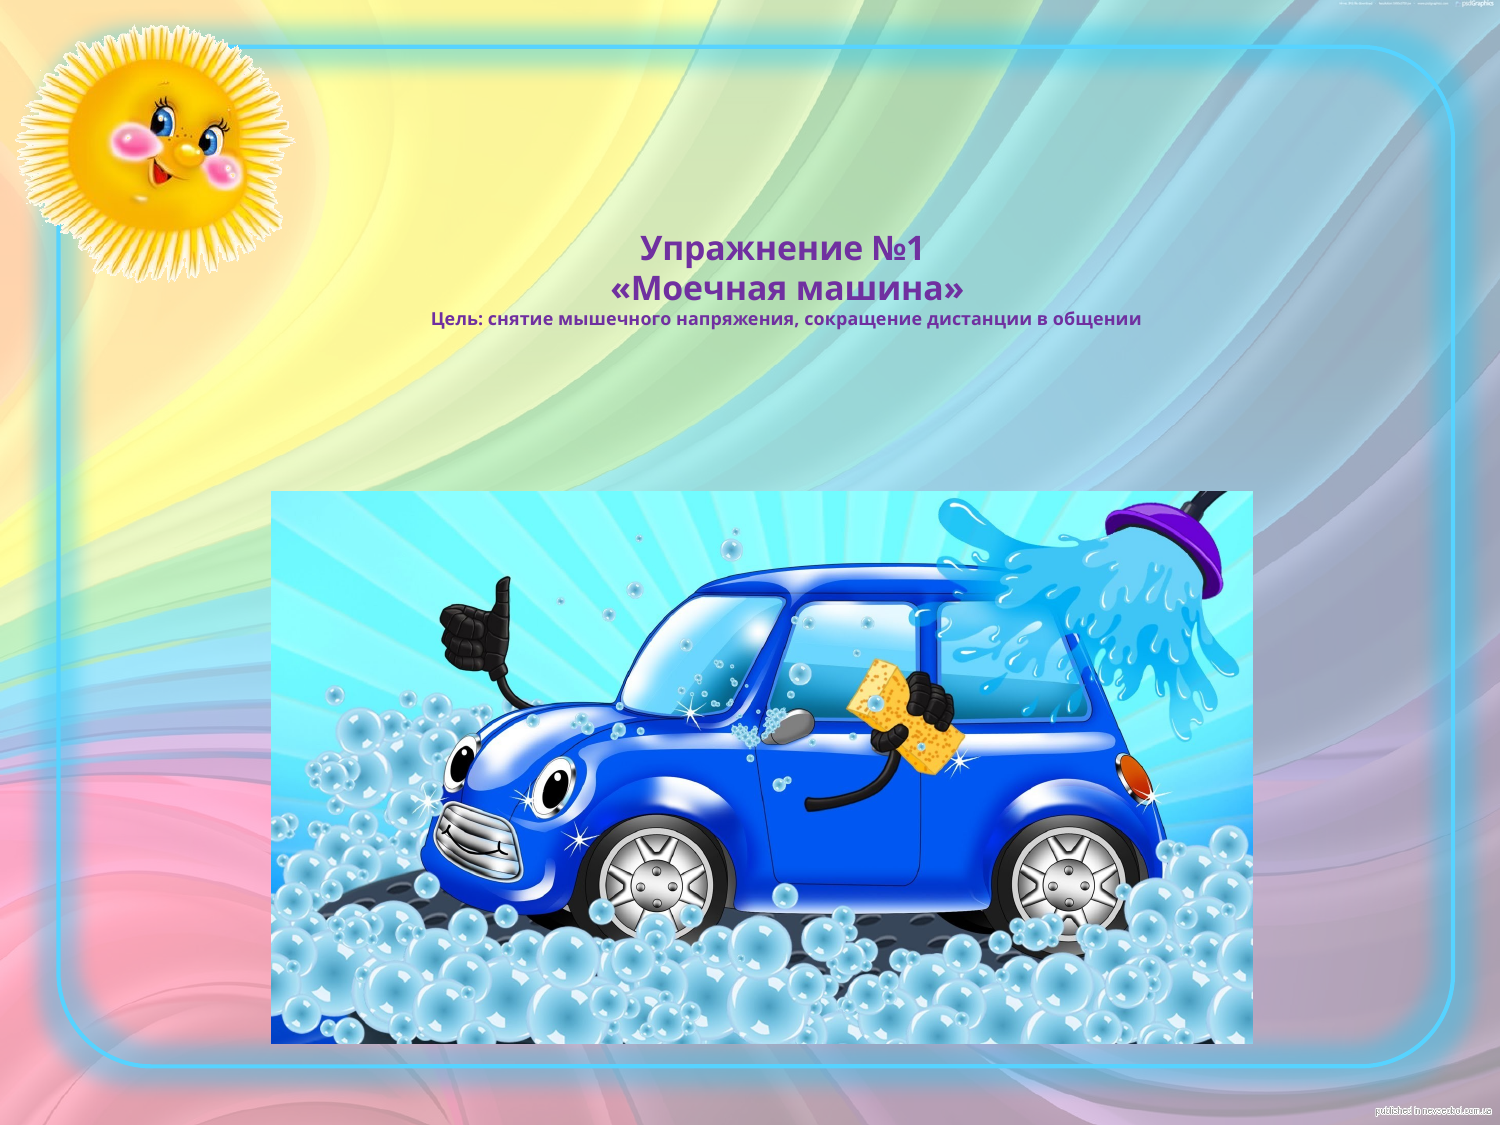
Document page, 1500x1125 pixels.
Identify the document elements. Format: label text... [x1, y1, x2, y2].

picture [271, 491, 1253, 1044]
picture [11, 11, 340, 340]
title Упражнение №1 «Моечная машина» Цель: снятие мышечного напряжения, сокращение дистанции в общении [112, 172, 1463, 361]
